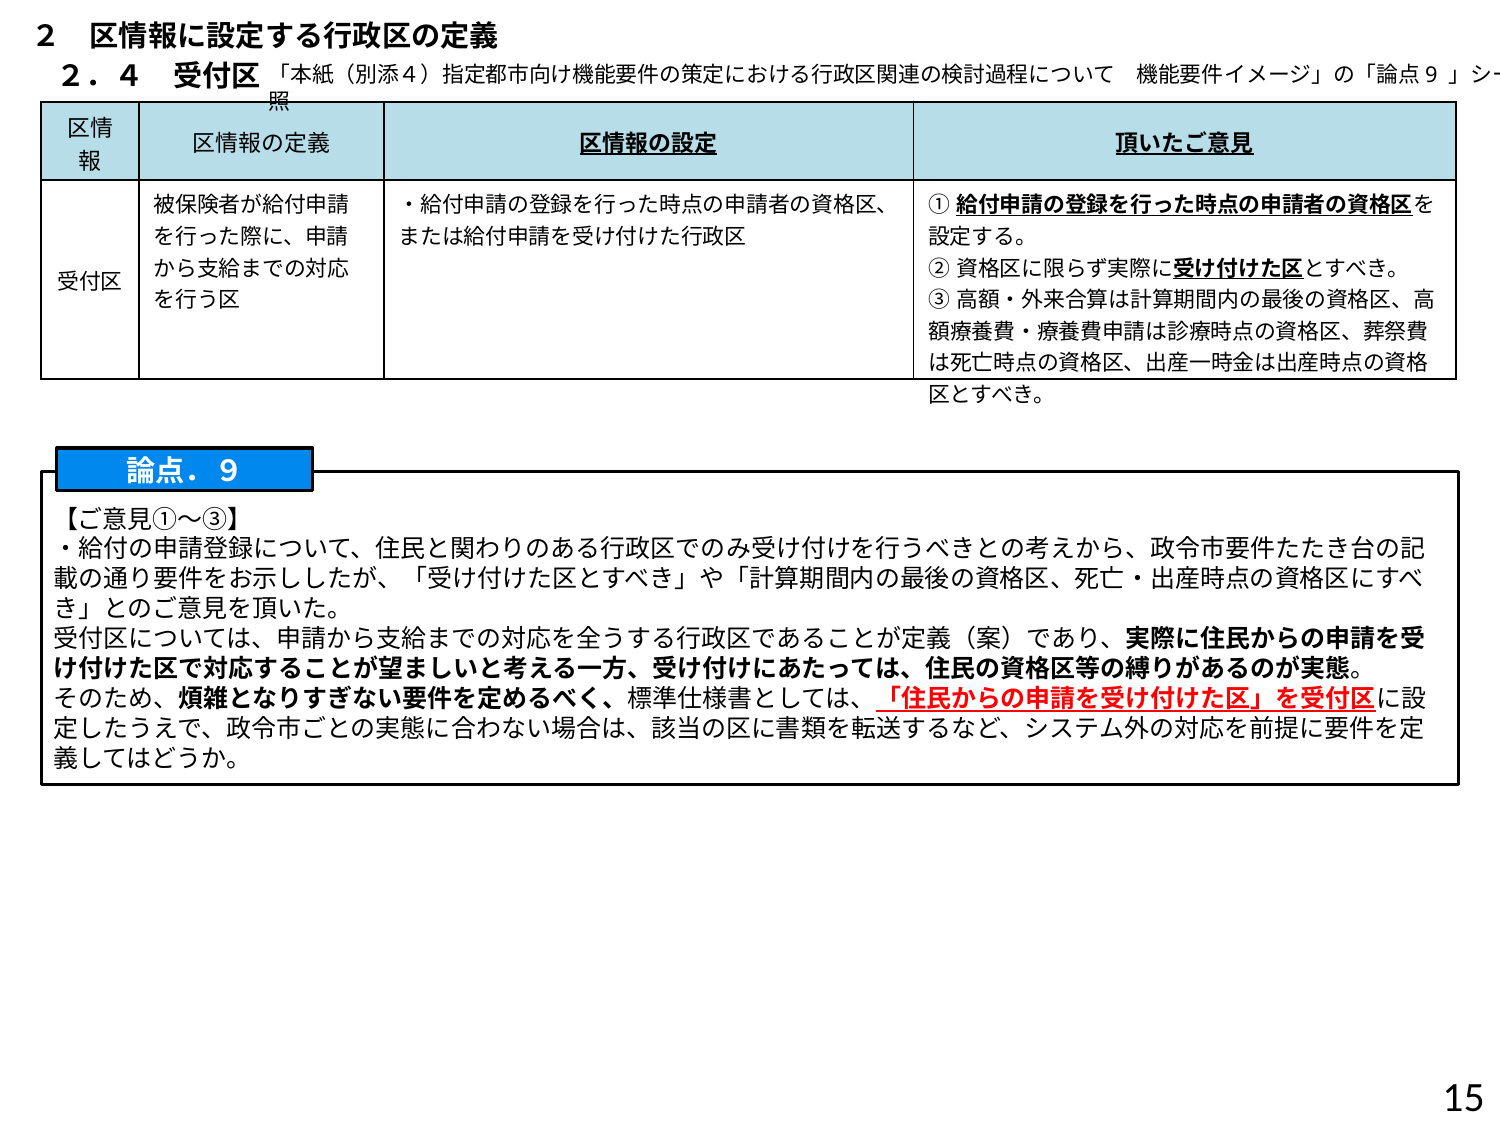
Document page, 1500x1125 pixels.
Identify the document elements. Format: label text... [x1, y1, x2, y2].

table_header 区情報 [42, 103, 138, 179]
table_cell ・給付申請の登録を行った時点の申請者の資格区、または給付申請を受け付けた行政区 [385, 181, 913, 378]
slide_number 14 [1149, 1065, 1500, 1125]
text_box 「本紙（別添４）指定都市向け機能要件の策定における行政区関連の検討過程について 機能要件イメージ」の「論点9 」シートを参照 [253, 46, 1500, 92]
table_header 区情報の設定 [385, 103, 913, 179]
table_cell ①給付申請の登録を行った時点の申請者の資格区を設定する。 ②資格区に限らず実際に受け付けた区とすべき。 ③高額・外来合算は計算期間内の最後の資格区、高額療養費・療養費申請は診療時点の資格区、葬祭費は死亡時点の資格区、出産一時金は出産時点の資格区とすべき。 [914, 181, 1455, 378]
text_box 論点．９ [55, 446, 315, 493]
table_header 区情報の定義 [140, 103, 383, 179]
table_header 頂いたご意見 [914, 103, 1455, 179]
table_cell 受付区 [42, 181, 138, 378]
text_box ２ 区情報に設定する行政区の定義 [16, 2, 1440, 49]
text_box ２．４ 受付区 [41, 42, 1464, 89]
table_cell 被保険者が給付申請を行った際に、申請から支給までの対応を行う区 [140, 181, 383, 378]
text_box 【ご意見①～③】 ・給付の申請登録について、住民と関わりのある行政区でのみ受け付けを行うべきとの考えから、政令市要件たたき台の記載の通り要件をお示ししたが、「受け付けた区とすべき」や「計算期間内の最後の資格区、死亡・出産時点の資格区にすべき」とのご意見を頂いた。 受付区については、申請から支給までの対応を全うする行政区であることが定義（案）であり、実際に住民からの申請を受け付けた区で対応することが望ましいと考える一方、受け付けにあたっては、住民の資格区等の縛りがあるのが実態。 そのため、煩雑となりすぎない要件を定めるべく、標準仕様書としては、「住民からの申請を受け付けた区」を受付区に設定したうえで、政令市ごとの実態に合わない場合は、該当の区に書類を転送するなど、システム外の対応を前提に要件を定義してはどうか。 [41, 471, 1459, 785]
